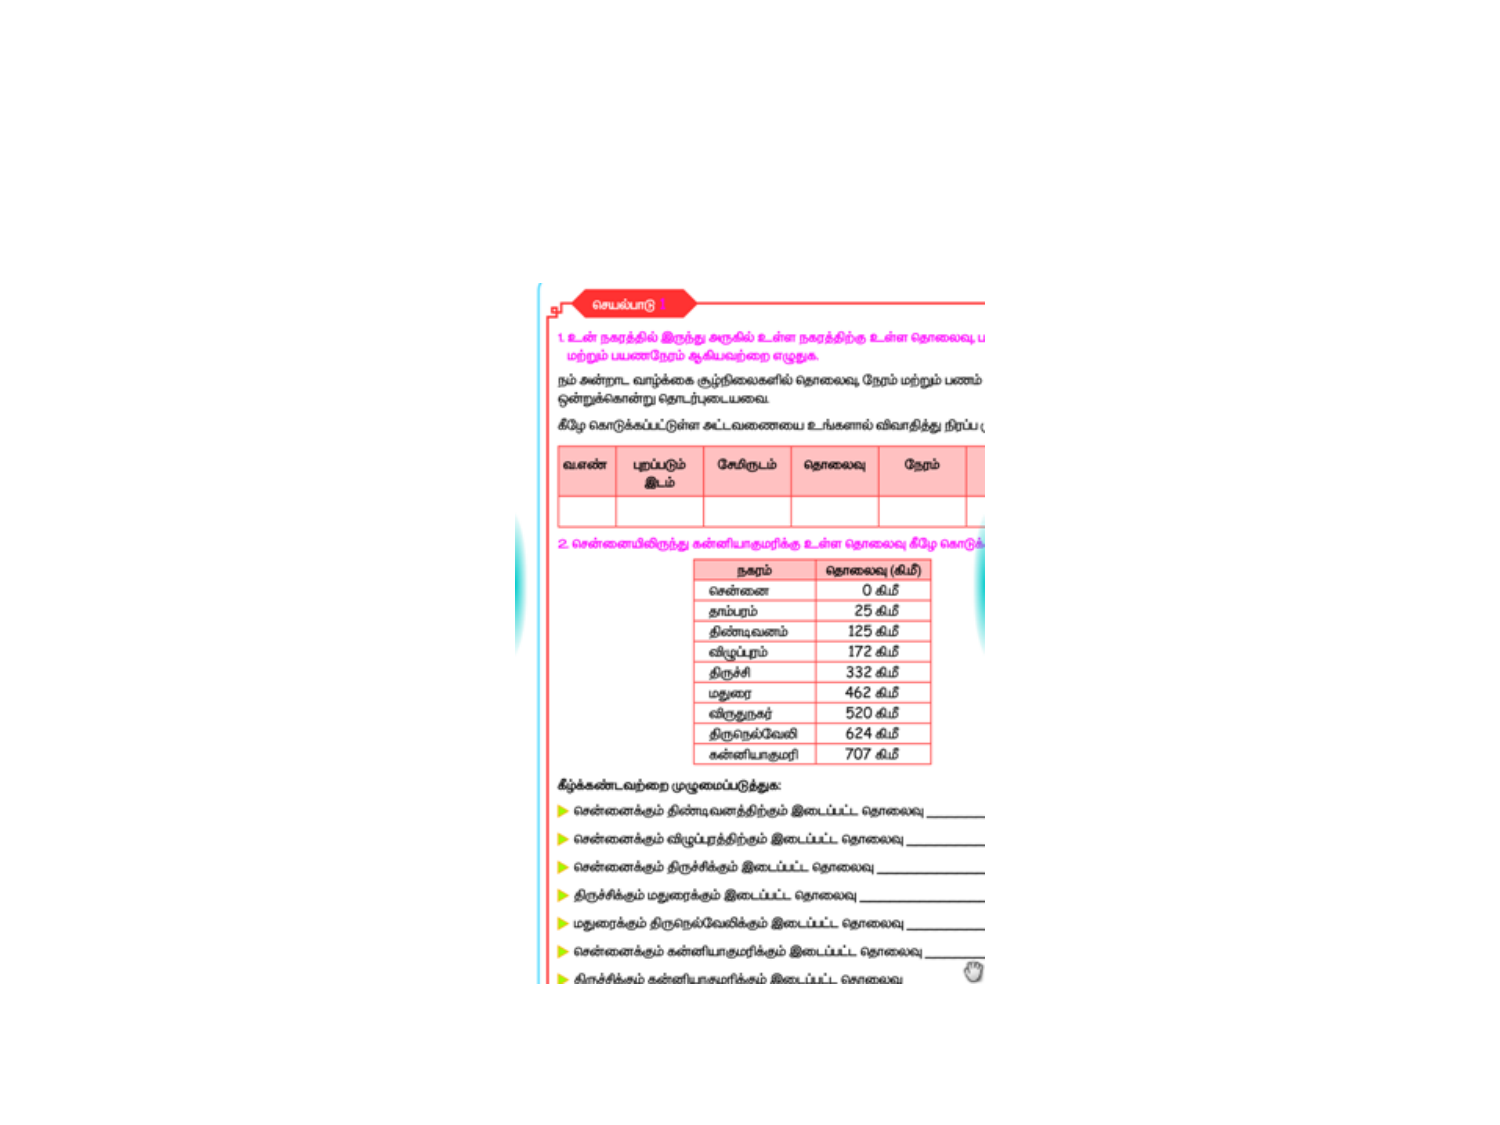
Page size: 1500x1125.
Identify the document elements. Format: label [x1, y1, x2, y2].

list [515, 283, 985, 984]
